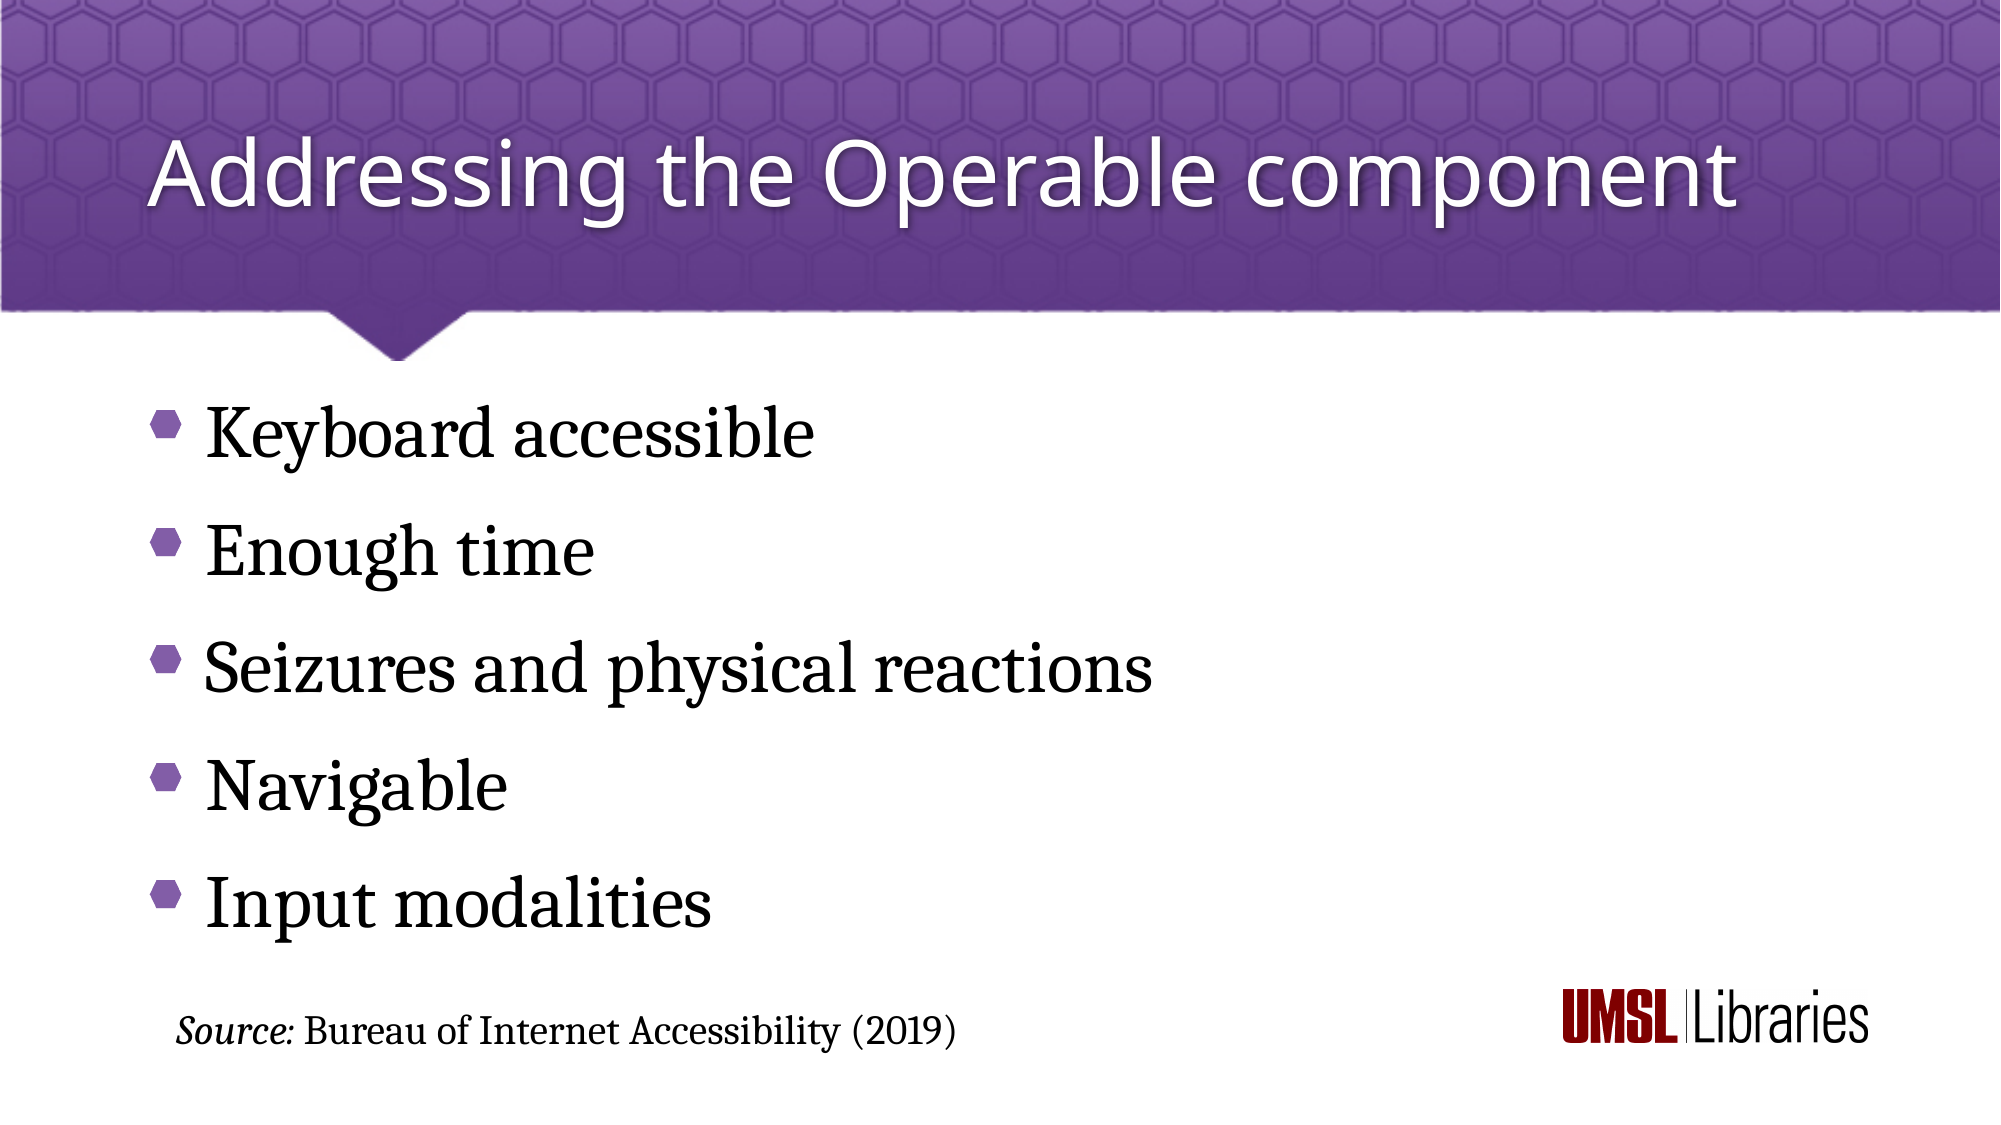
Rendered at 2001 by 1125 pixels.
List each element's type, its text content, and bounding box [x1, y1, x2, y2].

text_box Source: Bureau of Internet Accessibility (2019) [161, 996, 974, 1061]
picture [149, 763, 182, 798]
list Keyboard accessible Enough time Seizures and physical reactions Navigable Input modalities [134, 364, 1866, 962]
picture [1563, 989, 1868, 1043]
picture [149, 880, 182, 915]
picture [0, 0, 2000, 361]
picture [149, 528, 182, 563]
picture [149, 645, 182, 680]
title Addressing the Operable component [132, 73, 1868, 233]
picture [149, 410, 182, 445]
